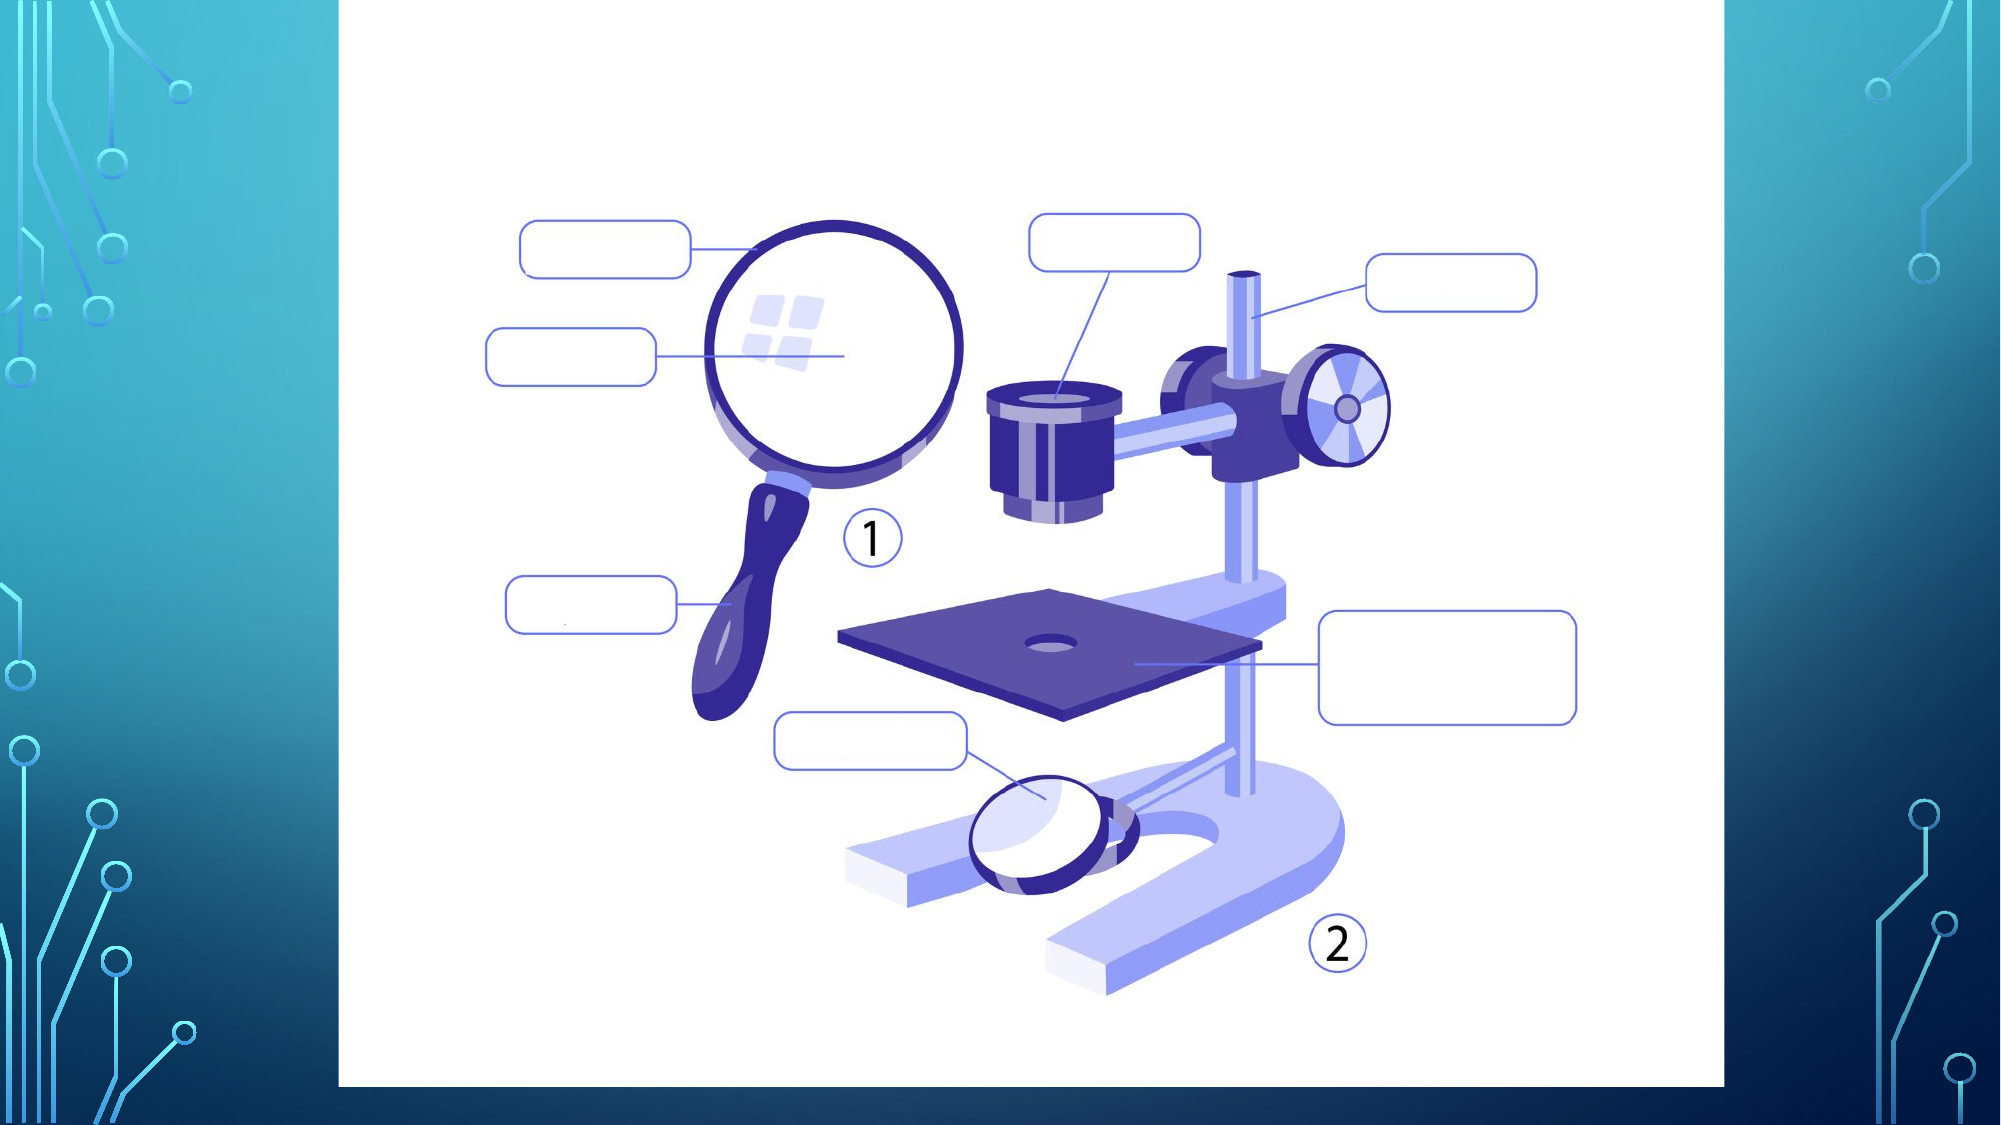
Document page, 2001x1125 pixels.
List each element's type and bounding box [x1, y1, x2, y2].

list [338, 0, 1725, 1087]
